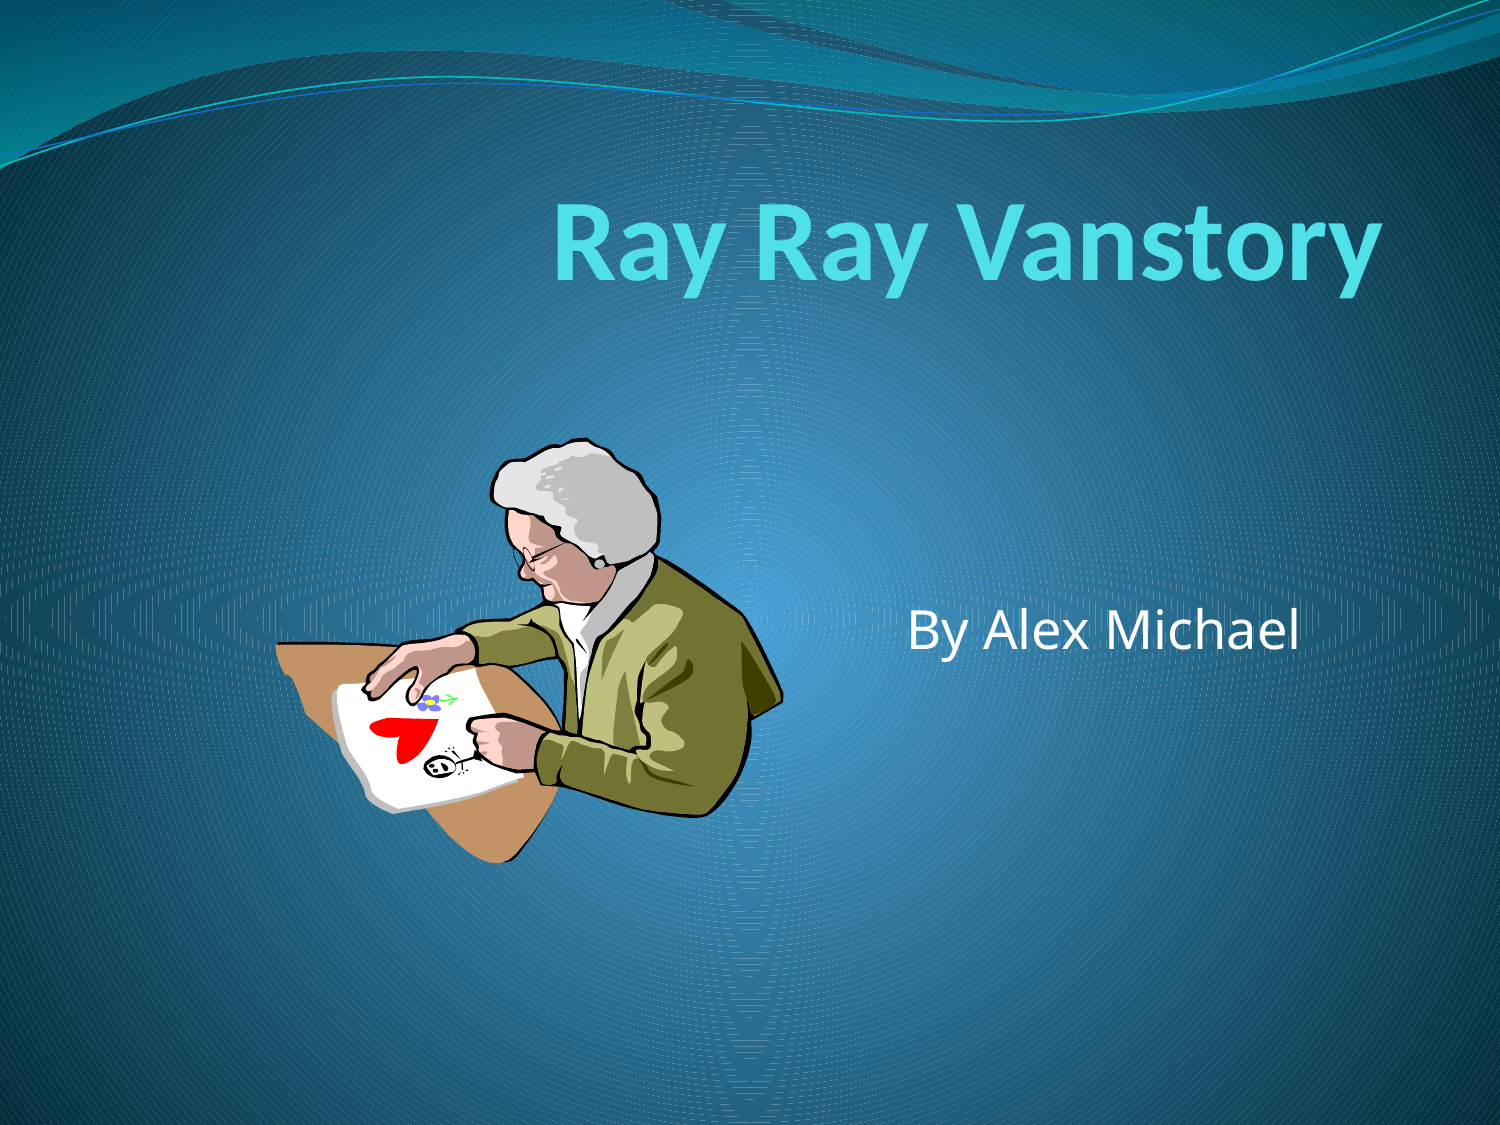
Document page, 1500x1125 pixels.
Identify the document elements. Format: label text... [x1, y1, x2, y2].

subtitle By Alex Michael [262, 512, 267, 800]
picture [274, 437, 784, 896]
title Ray Ray Vanstory [112, 62, 1388, 304]
subtitle By Alex Michael [789, 512, 1313, 800]
